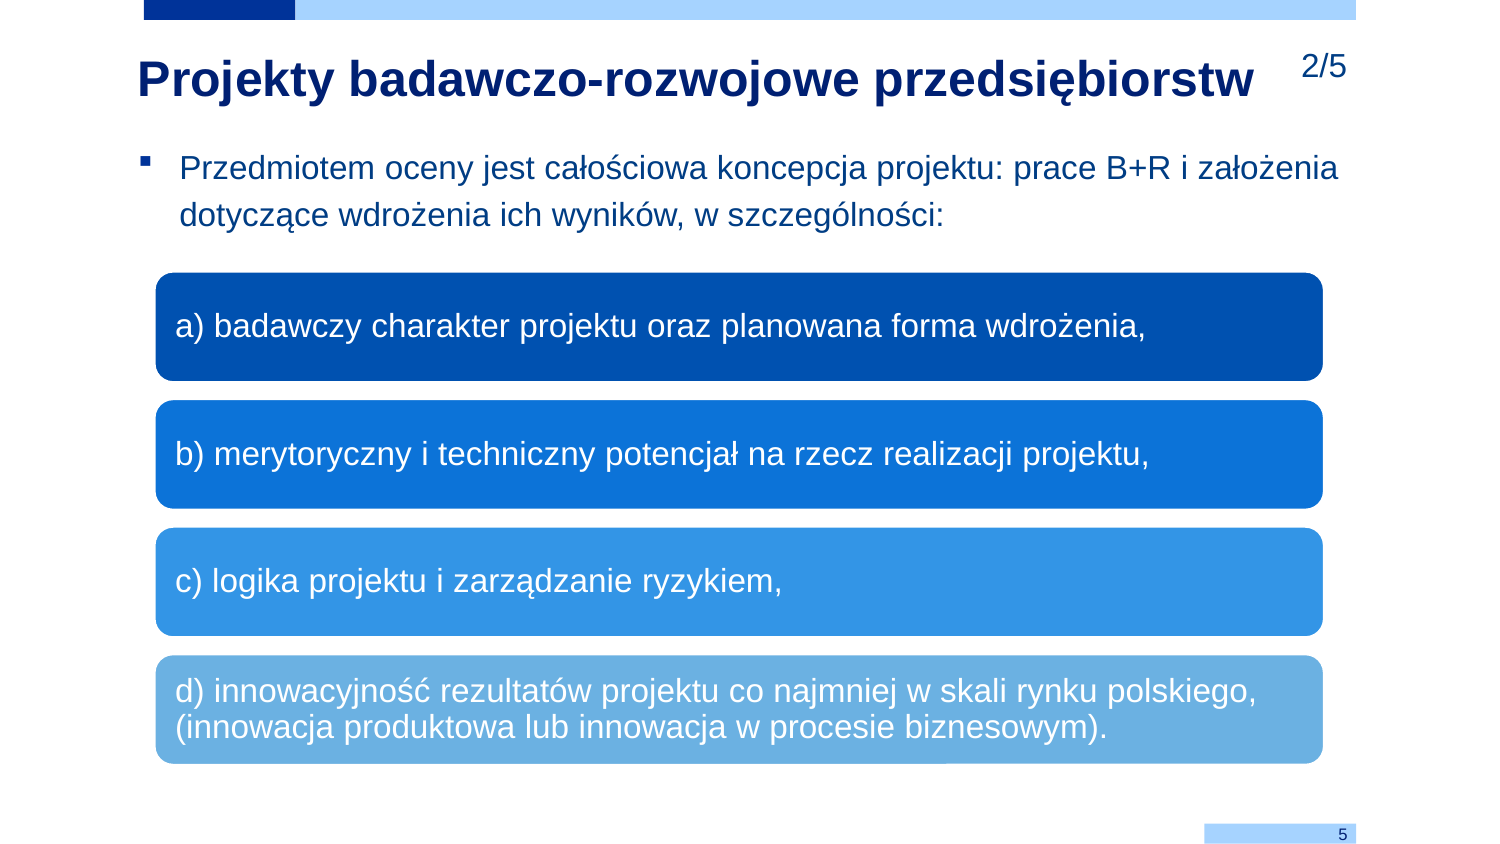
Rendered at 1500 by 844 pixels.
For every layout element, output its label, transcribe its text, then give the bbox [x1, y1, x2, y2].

title Projekty badawczo-rozwojowe przedsiębiorstw [138, 54, 1272, 138]
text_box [154, 265, 1324, 771]
text_box 5 [1196, 823, 1348, 844]
text_box 2/5 [1286, 37, 1410, 92]
list Przedmiotem oceny jest całościowa koncepcja projektu: prace B+R i założenia dotyczące wdrożenia ich wyników, w szczególności: [138, 138, 1341, 271]
